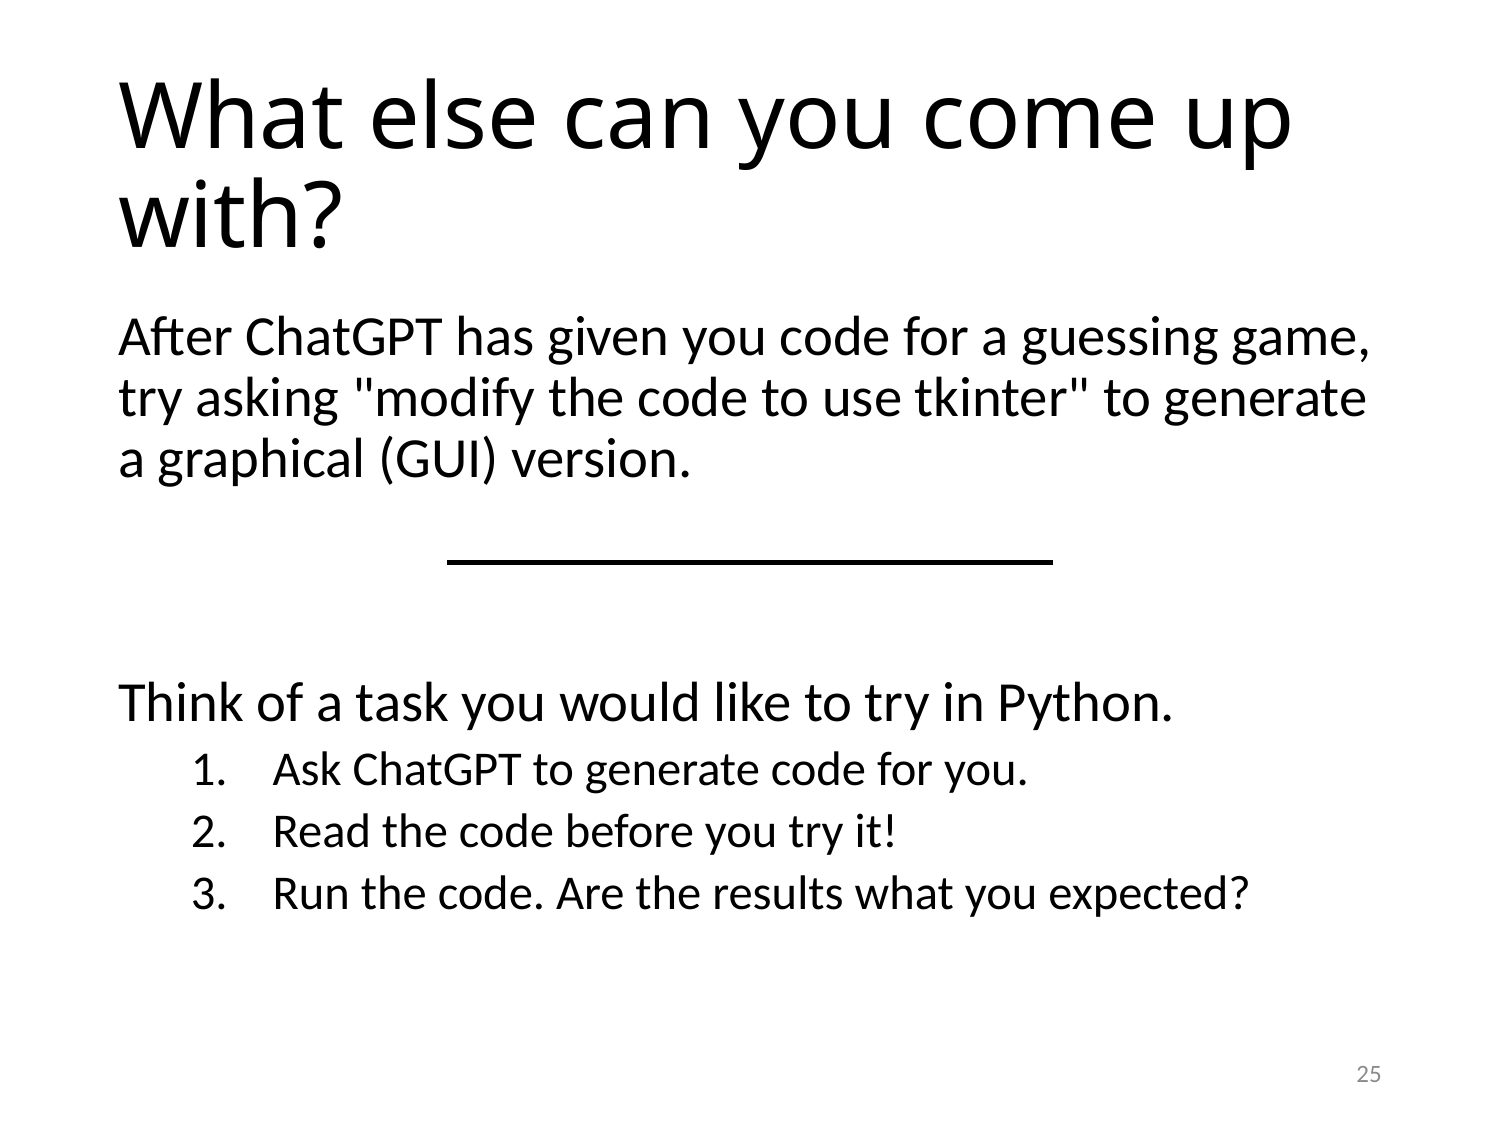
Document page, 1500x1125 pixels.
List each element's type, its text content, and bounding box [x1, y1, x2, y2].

list After ChatGPT has given you code for a guessing game, try asking "modify the code to use tkinter" to generate a graphical (GUI) version. Think of a task you would like to try in Python. Ask ChatGPT to generate code for you. Read the code before you try it! Run the code. Are the results what you expected? [103, 299, 1397, 1014]
title What else can you come up with? [103, 59, 1397, 278]
slide_number 25 [1059, 1042, 1397, 1103]
